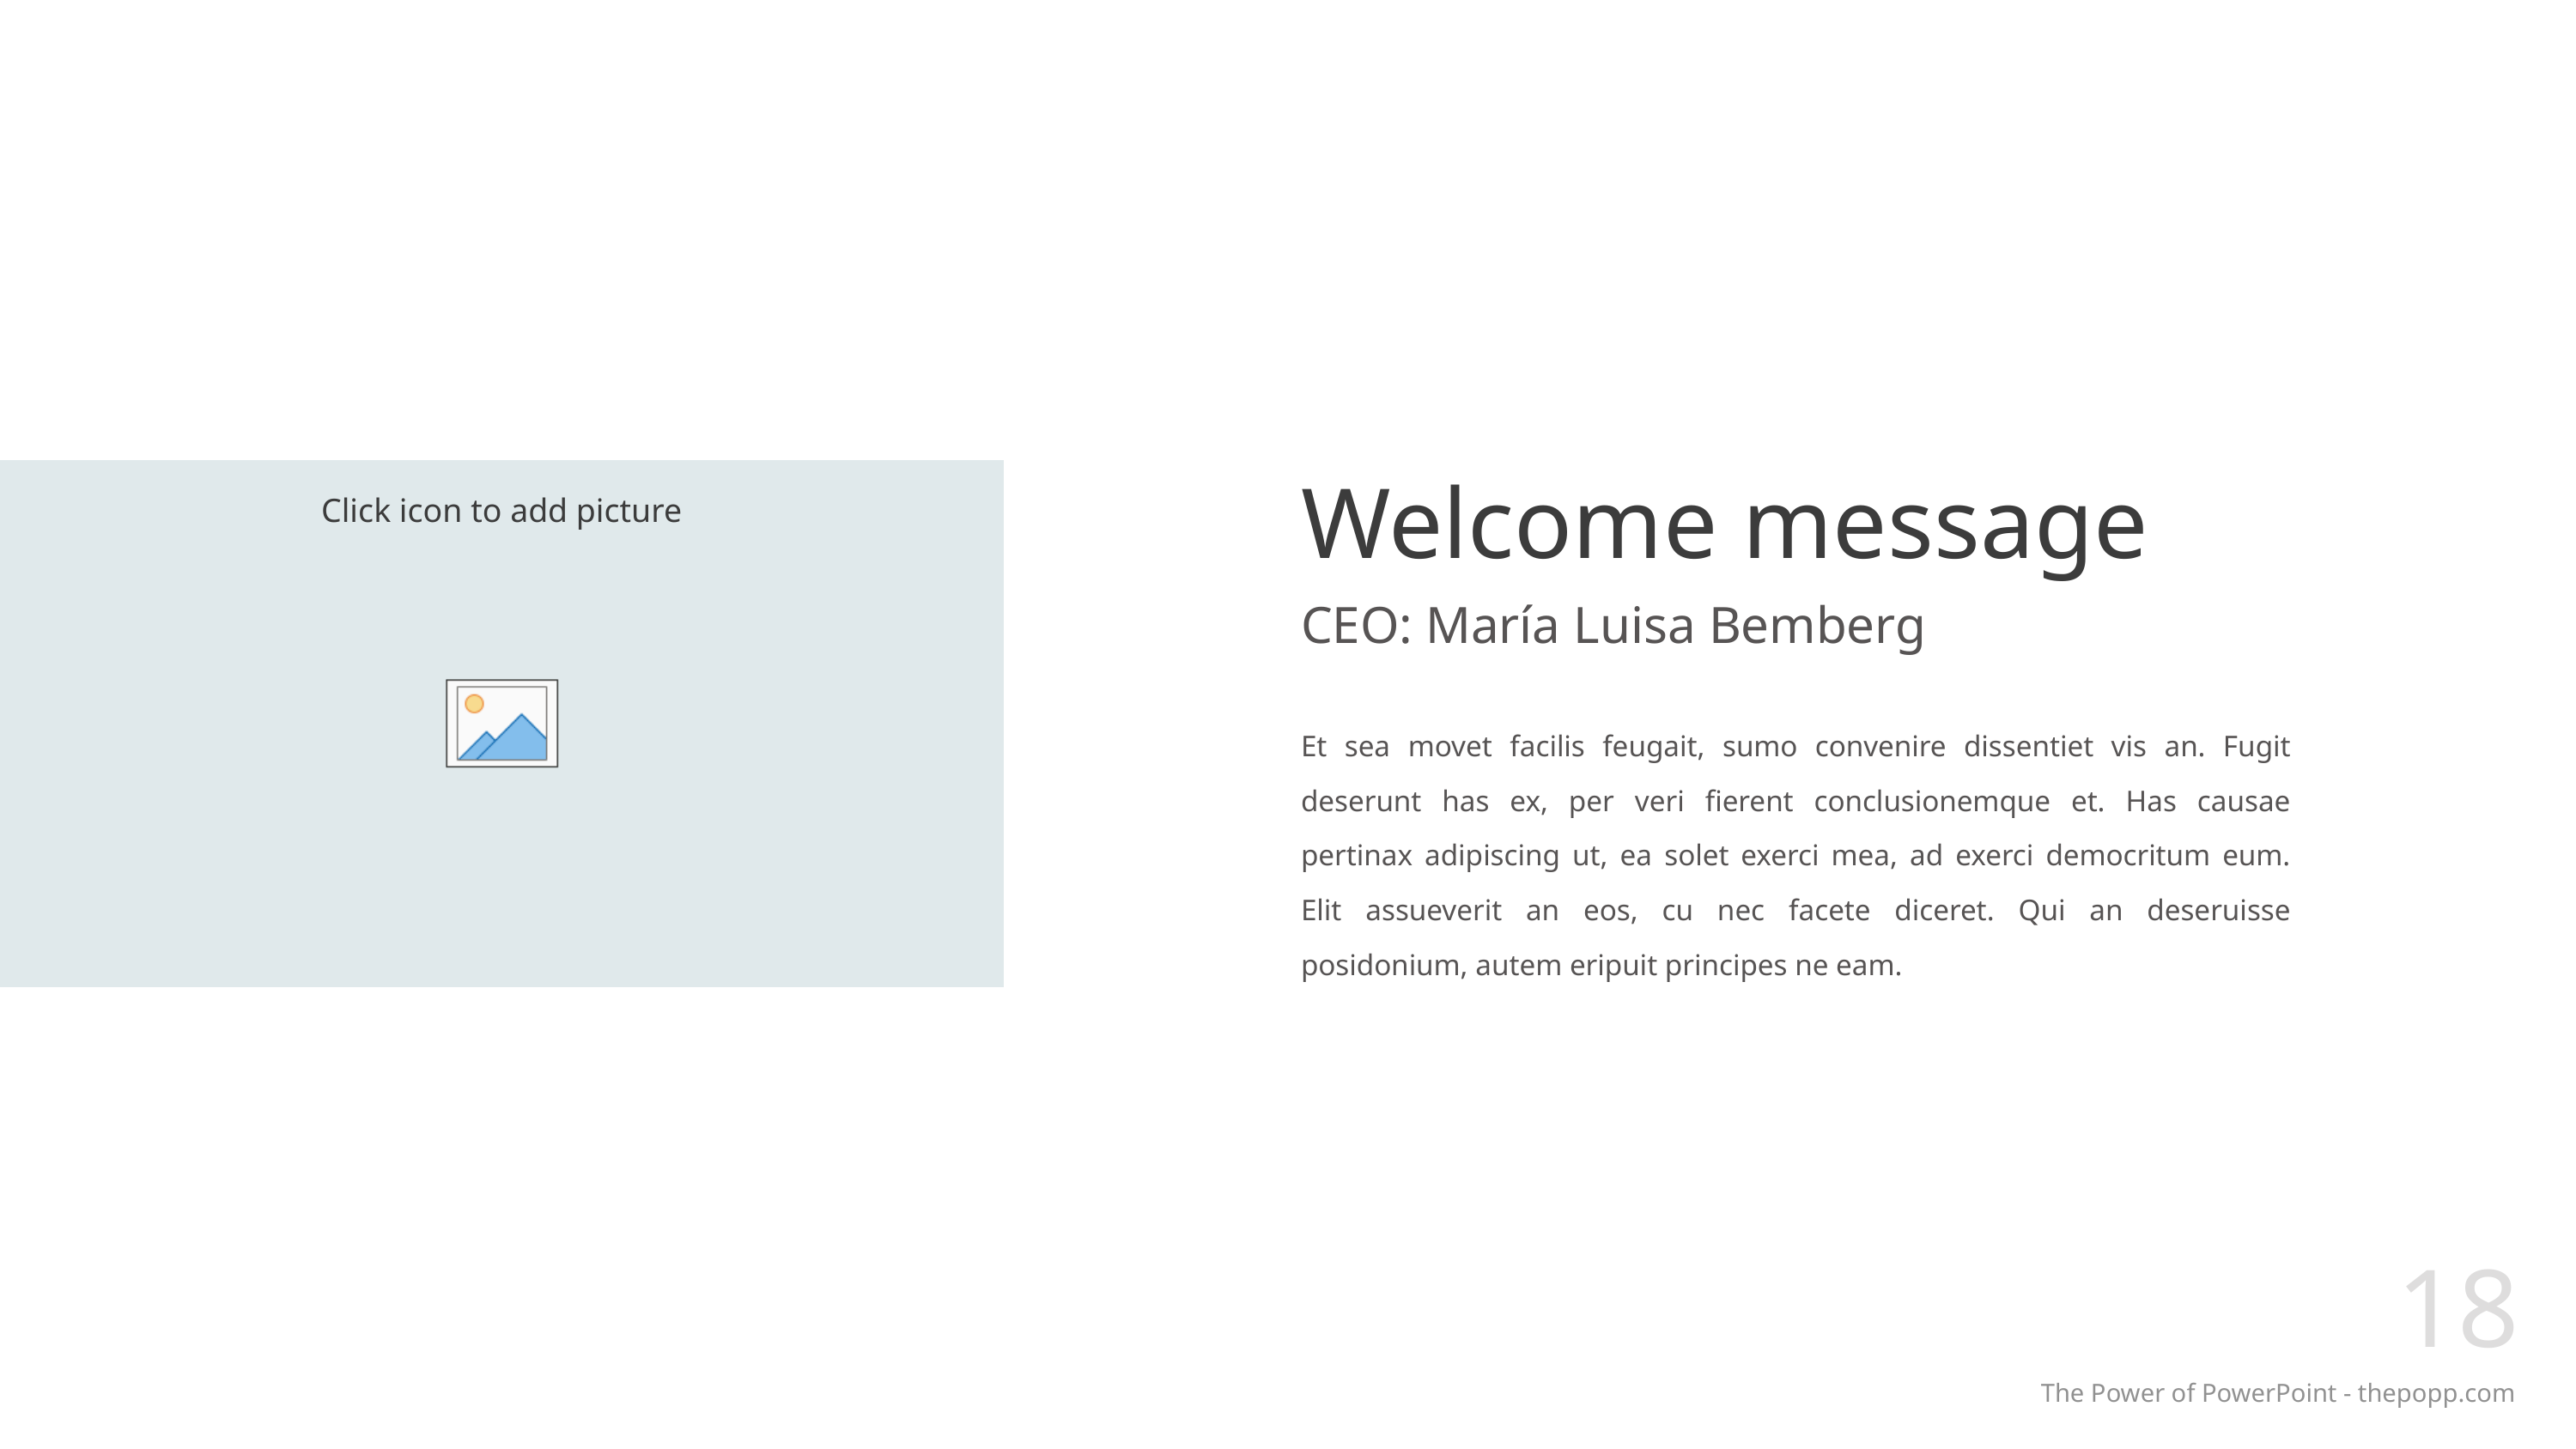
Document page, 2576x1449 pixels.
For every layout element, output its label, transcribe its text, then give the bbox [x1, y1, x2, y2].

title Welcome message [1288, 425, 2306, 568]
list CEO: María Luisa Bemberg [1288, 568, 2306, 668]
footer The Power of PowerPoint - thepopp.com [1573, 1354, 2529, 1432]
slide_number 18 [2150, 1250, 2532, 1393]
picture [0, 460, 1005, 988]
list Et sea movet facilis feugait, sumo convenire dissentiet vis an. Fugit deserunt has ex, per veri fierent conclusionemque et. Has causae pertinax adipiscing ut, ea solet exerci mea, ad exerci democritum eum. Elit assueverit an eos, cu nec facete diceret. Qui an deseruisse posidonium, autem eripuit principes ne eam. [1288, 710, 2306, 988]
